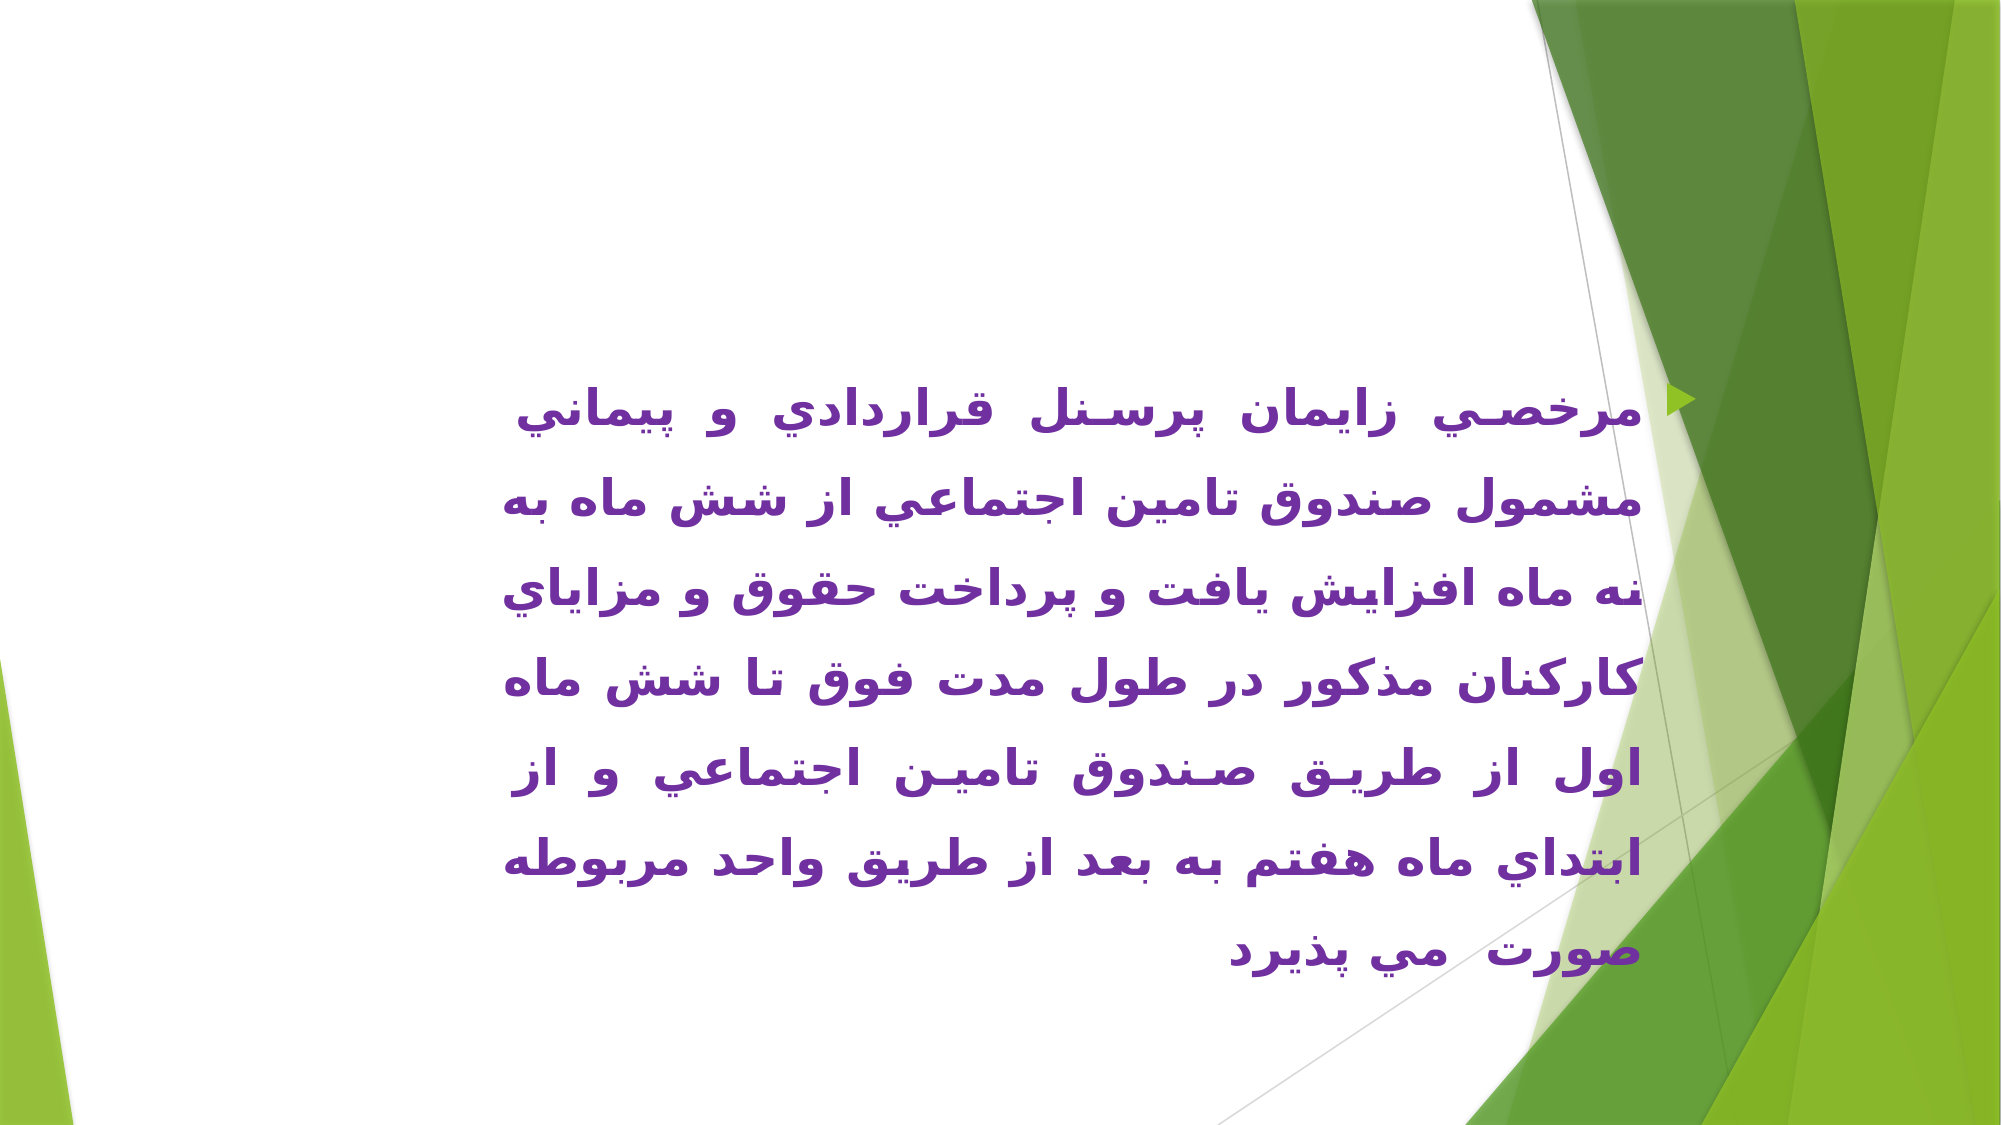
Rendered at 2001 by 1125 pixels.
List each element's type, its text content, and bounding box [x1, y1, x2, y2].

list مرخصي زايمان پرسنل قراردادي و پيماني مشمول صندوق تامين اجتماعي از شش ماه به نه ماه افزايش يافت و پرداخت حقوق و مزاياي كاركنان مذكور در طول مدت فوق تا شش ماه اول از طريق صندوق تامين اجتماعي و از ابتداي ماه هفتم به بعد از طريق واحد مربوطه صورت مي پذيرد [485, 337, 1716, 1025]
